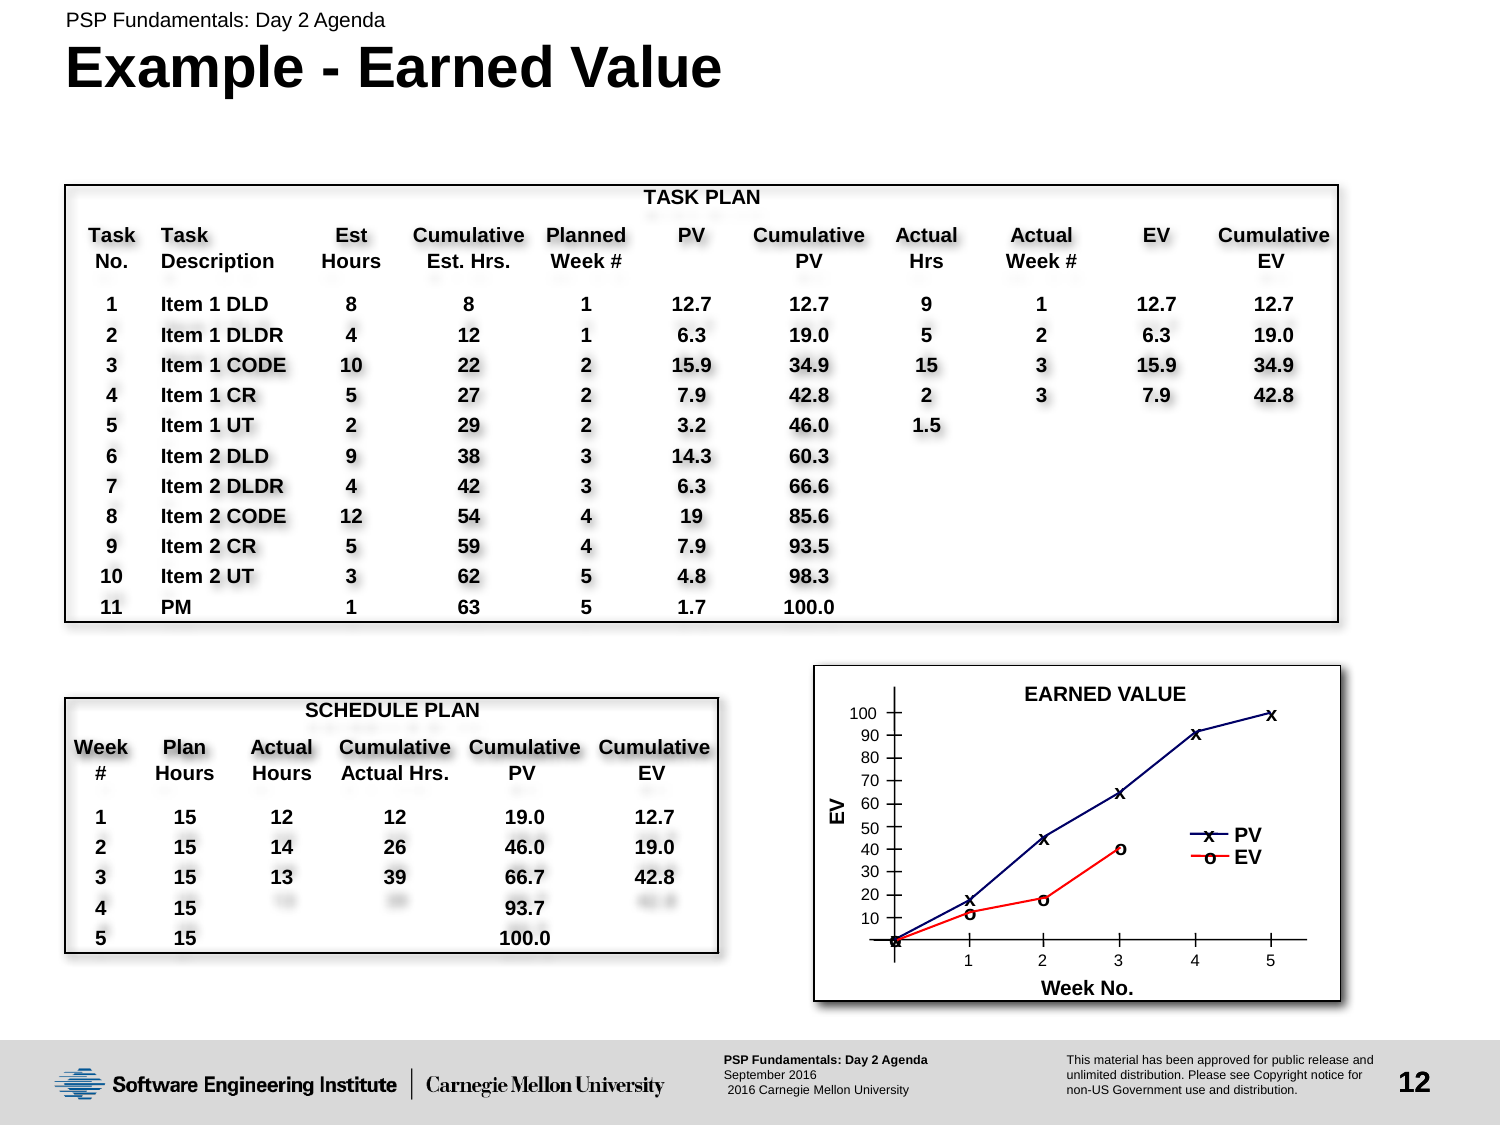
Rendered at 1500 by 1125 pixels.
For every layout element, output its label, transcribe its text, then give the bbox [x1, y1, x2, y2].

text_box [813, 665, 1341, 1004]
title Example - Earned Value [65, 37, 1430, 148]
picture [46, 1061, 673, 1104]
picture [63, 184, 1340, 624]
picture [63, 696, 720, 955]
